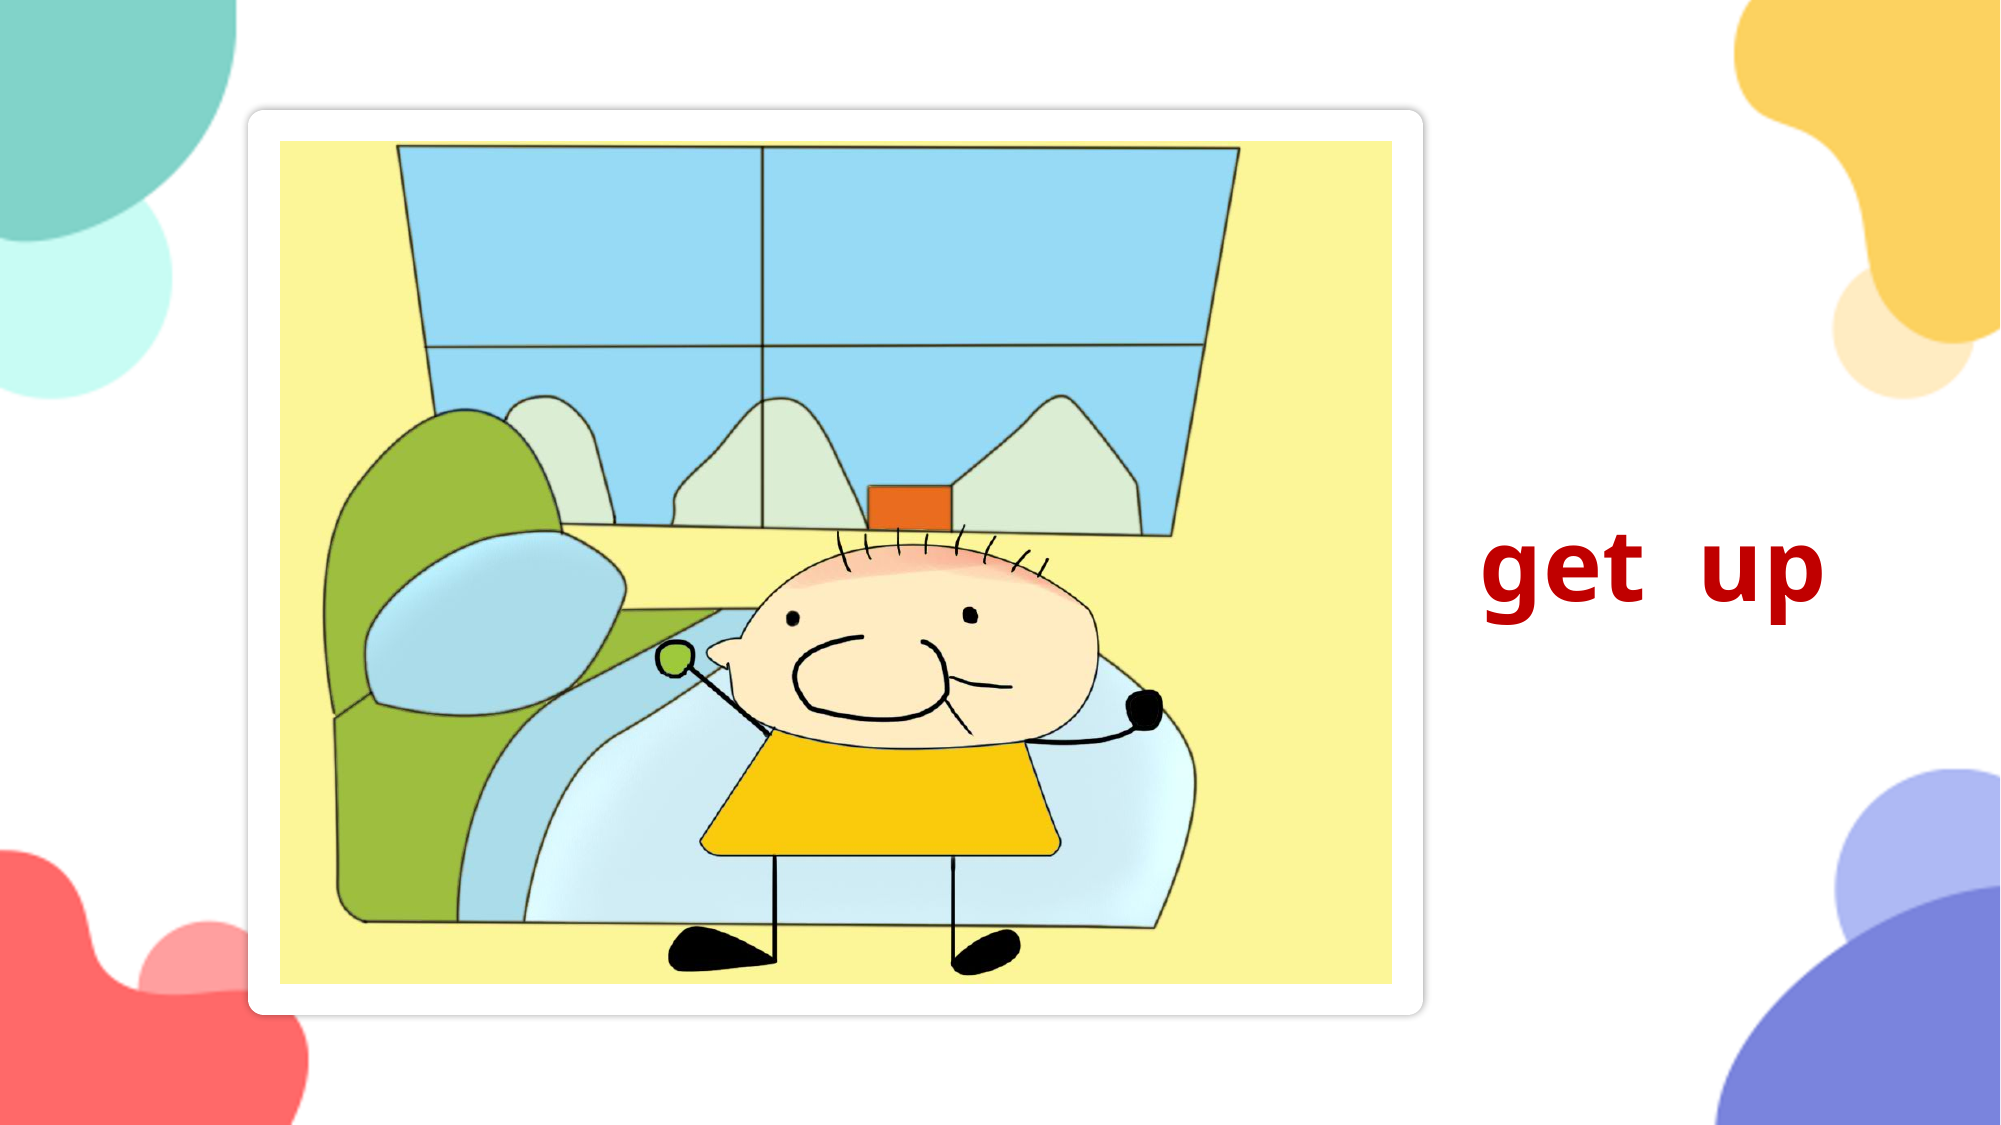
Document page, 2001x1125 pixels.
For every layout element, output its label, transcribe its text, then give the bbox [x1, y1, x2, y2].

picture [0, 0, 2001, 1125]
text_box get up [1465, 494, 1906, 630]
